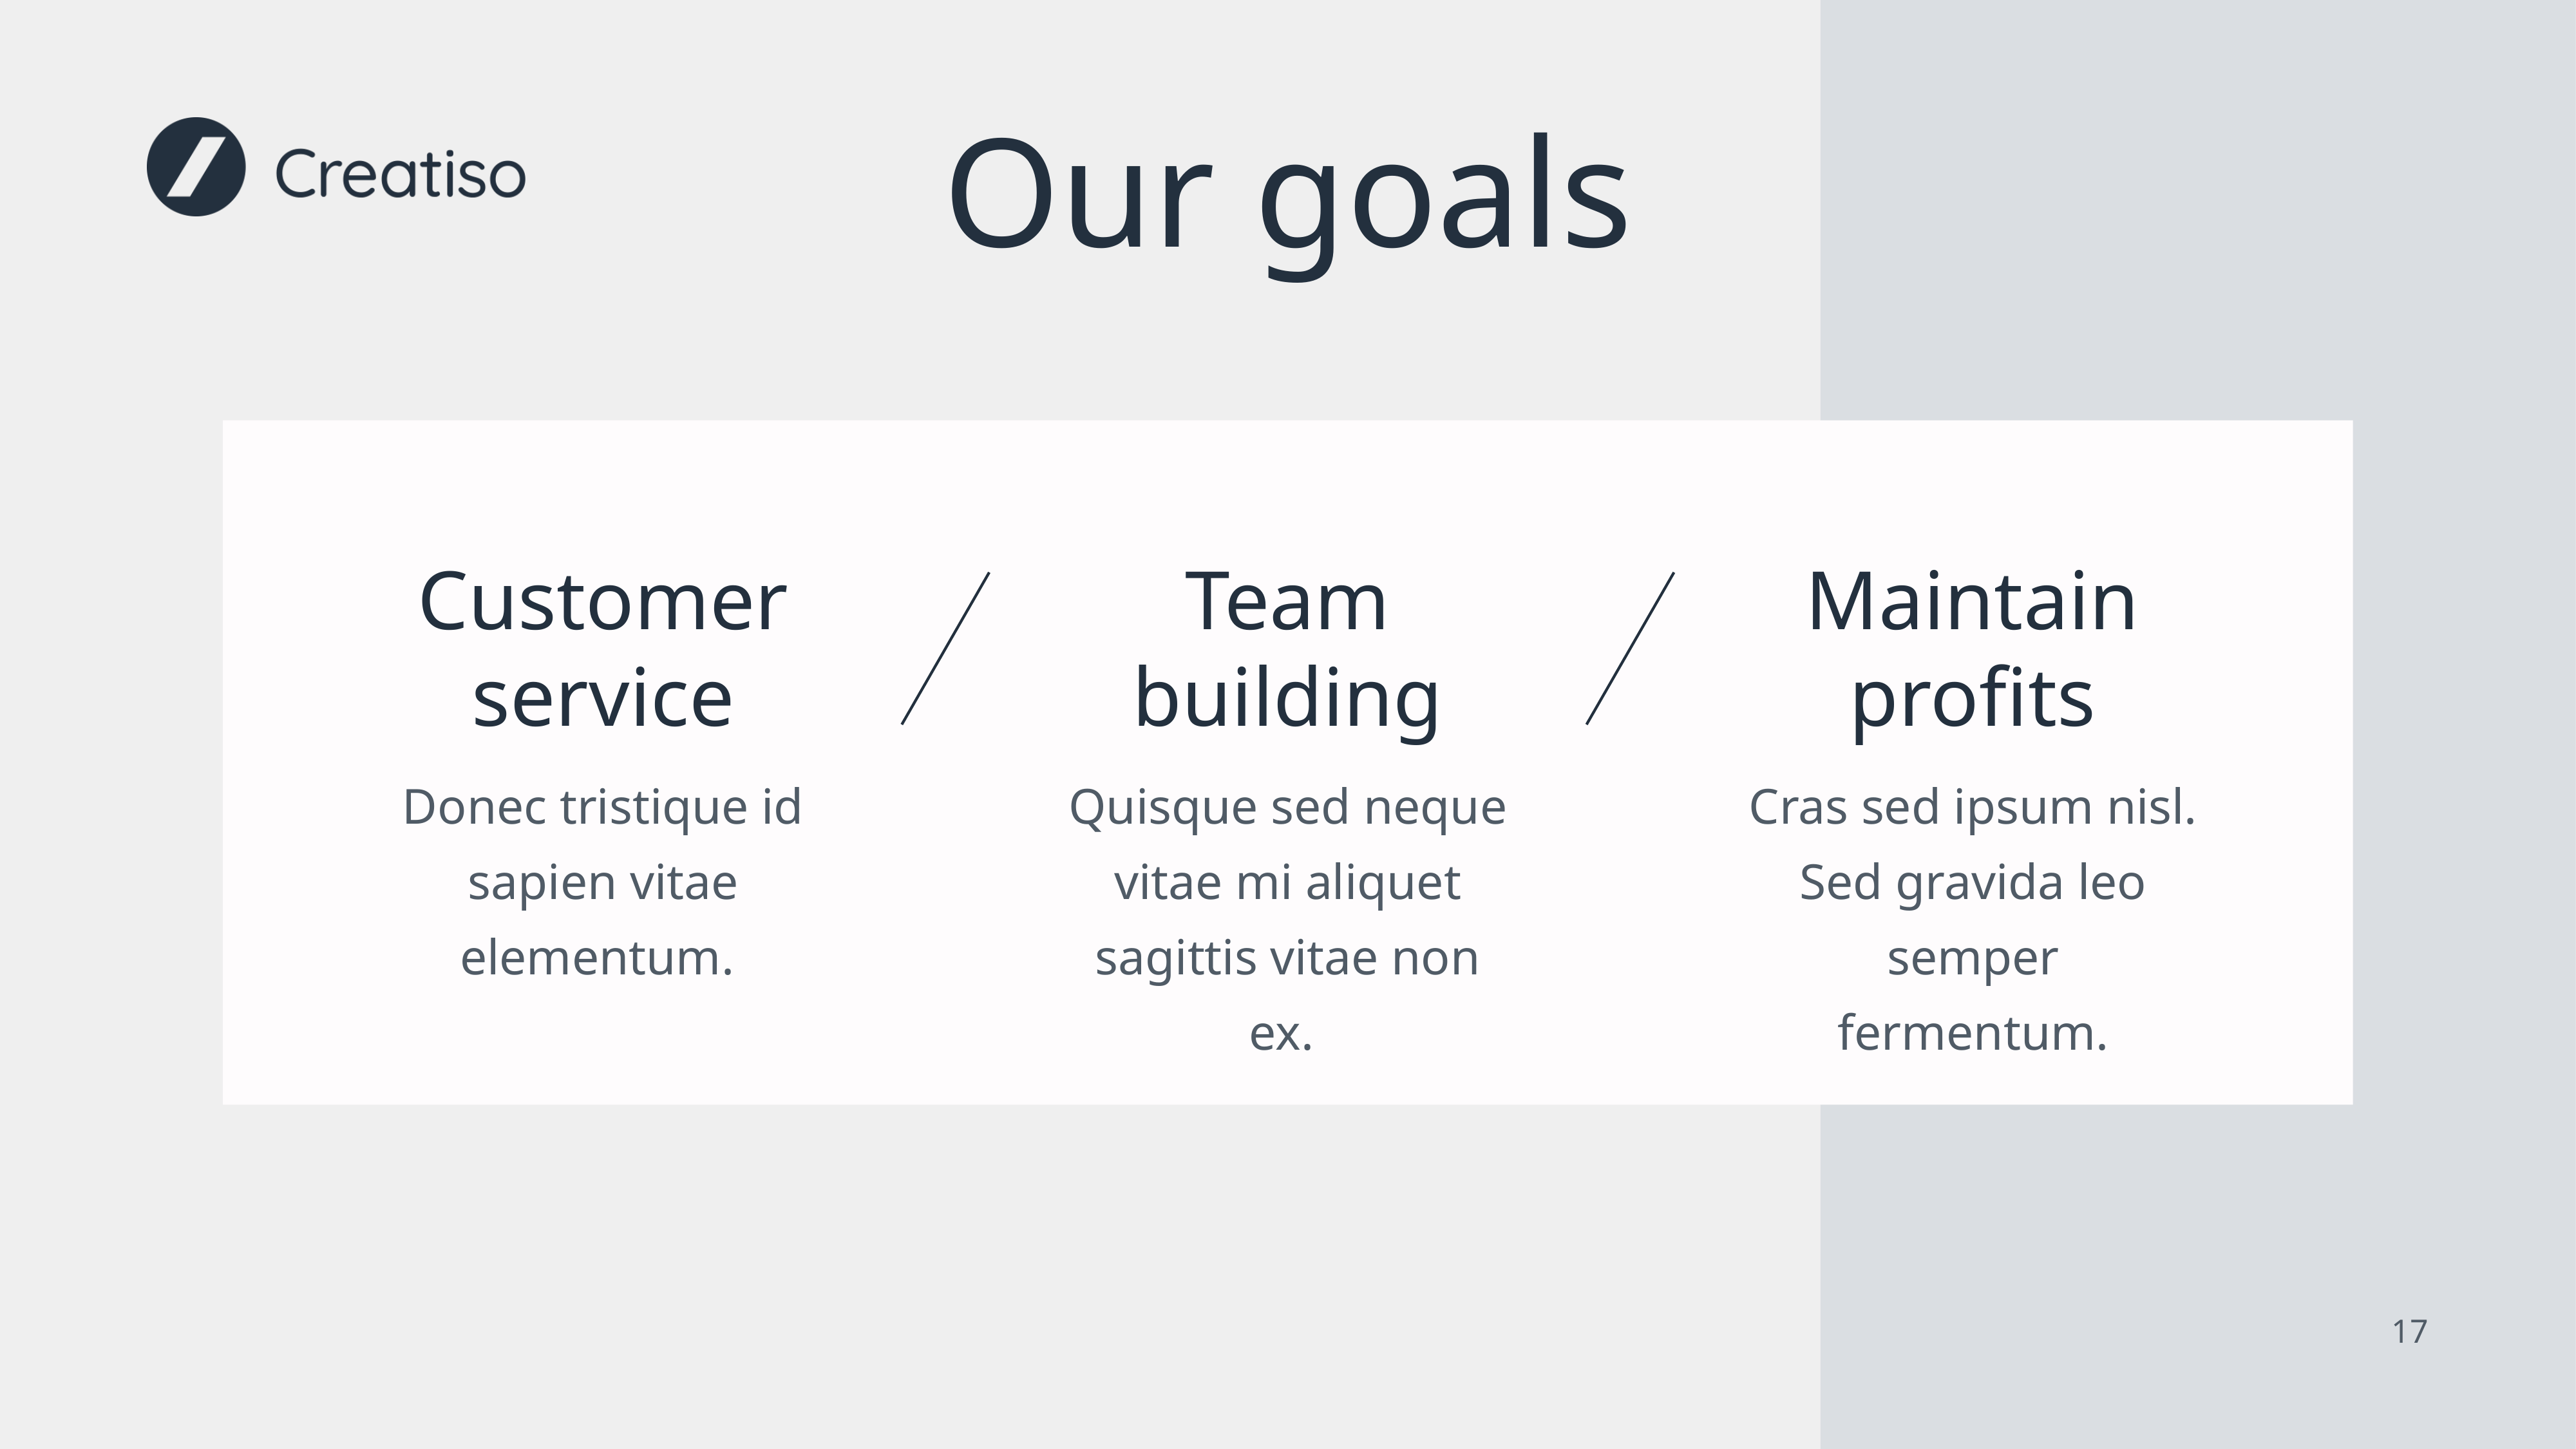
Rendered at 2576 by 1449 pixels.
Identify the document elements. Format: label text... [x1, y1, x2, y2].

text_box [222, 420, 2354, 1106]
picture [147, 117, 526, 216]
list Maintain profits [1744, 549, 2201, 744]
list Donec tristique id sapien vitae elementum. [375, 758, 832, 987]
slide_number 17 [2353, 1294, 2467, 1372]
list Team building [1059, 549, 1517, 744]
list Our goals [603, 117, 1973, 286]
list Cras sed ipsum nisl. Sed gravida leo semper fermentum. [1745, 758, 2201, 987]
list Quisque sed neque vitae mi aliquet sagittis vitae non ex. [1059, 758, 1517, 987]
list Customer service [375, 549, 832, 744]
